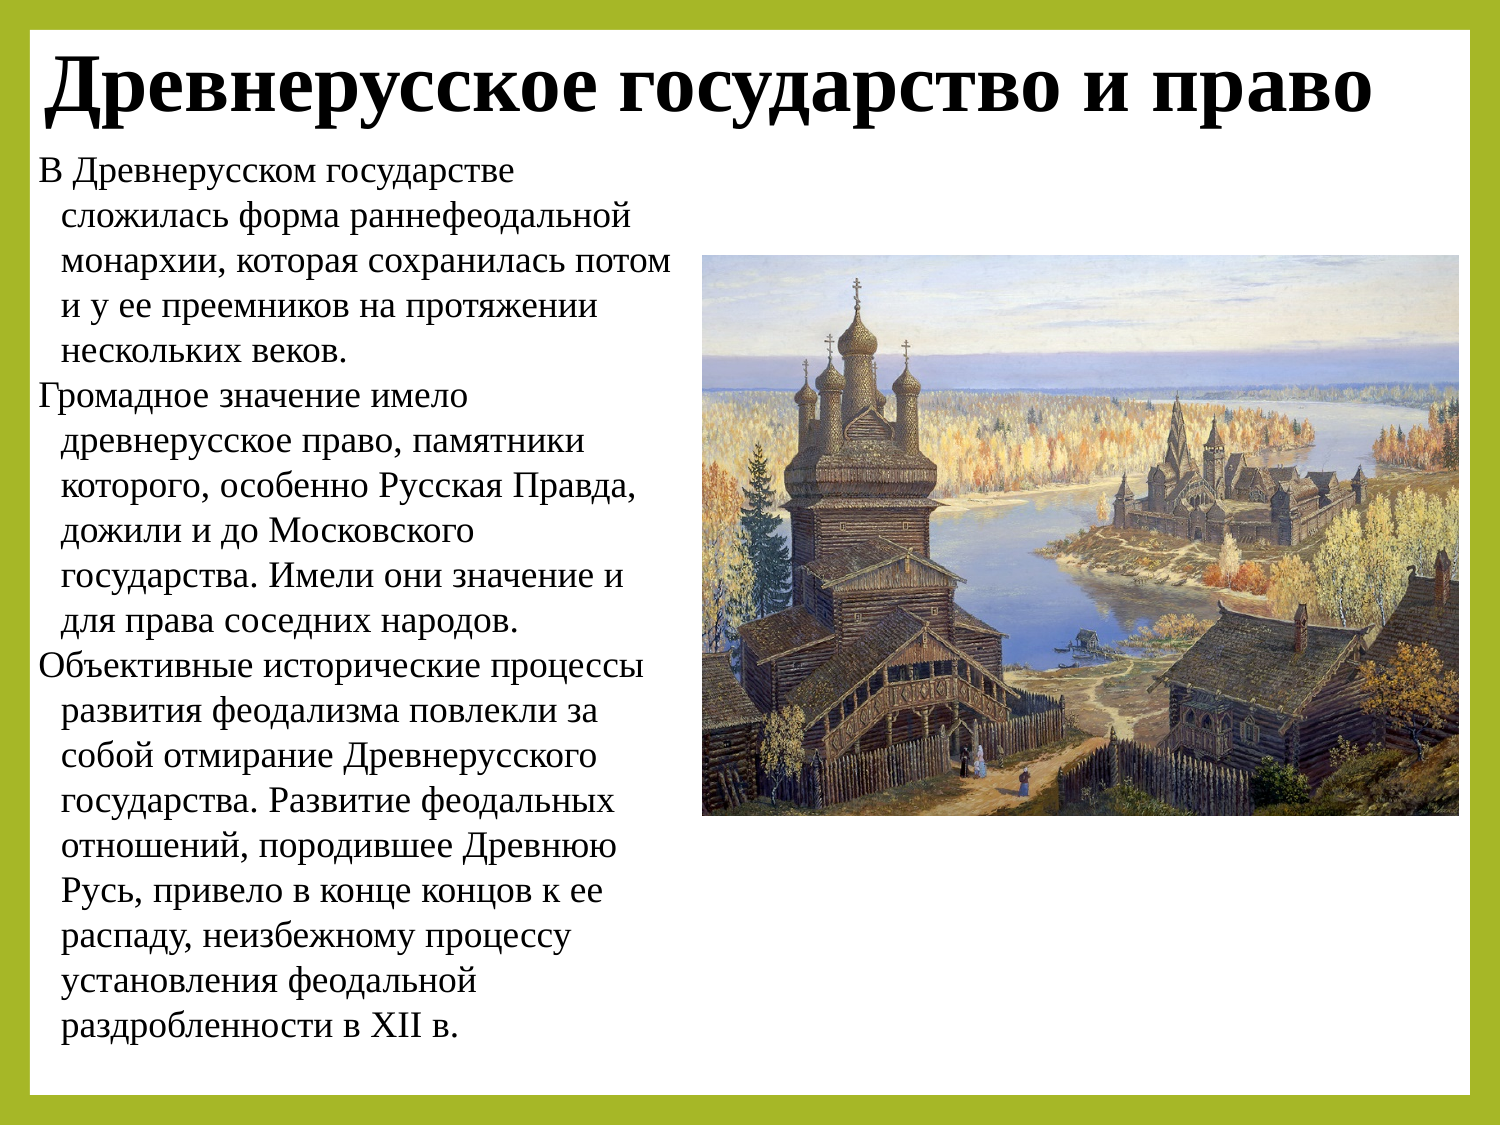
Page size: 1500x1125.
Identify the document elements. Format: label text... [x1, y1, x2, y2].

list В Древнерусском государстве сложилась форма раннефеодальной монархии, которая сохранилась потом и у ее преемников на протяжении нескольких веков. Громадное значение имело древнерусское право, памятники которого, особенно Русская Правда, дожили и до Московского государства. Имели они значение и для права соседних народов. Объективные исторические процессы развития феодализма повлекли за собой отмирание Древнерусского государства. Развитие феодальных отношений, породившее Древнюю Русь, привело в конце концов к ее распаду, неизбежному процессу установления феодальной раздробленности в XII в. [17, 137, 691, 998]
title Древнерусское государство и право [29, 30, 1471, 138]
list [702, 255, 1459, 817]
